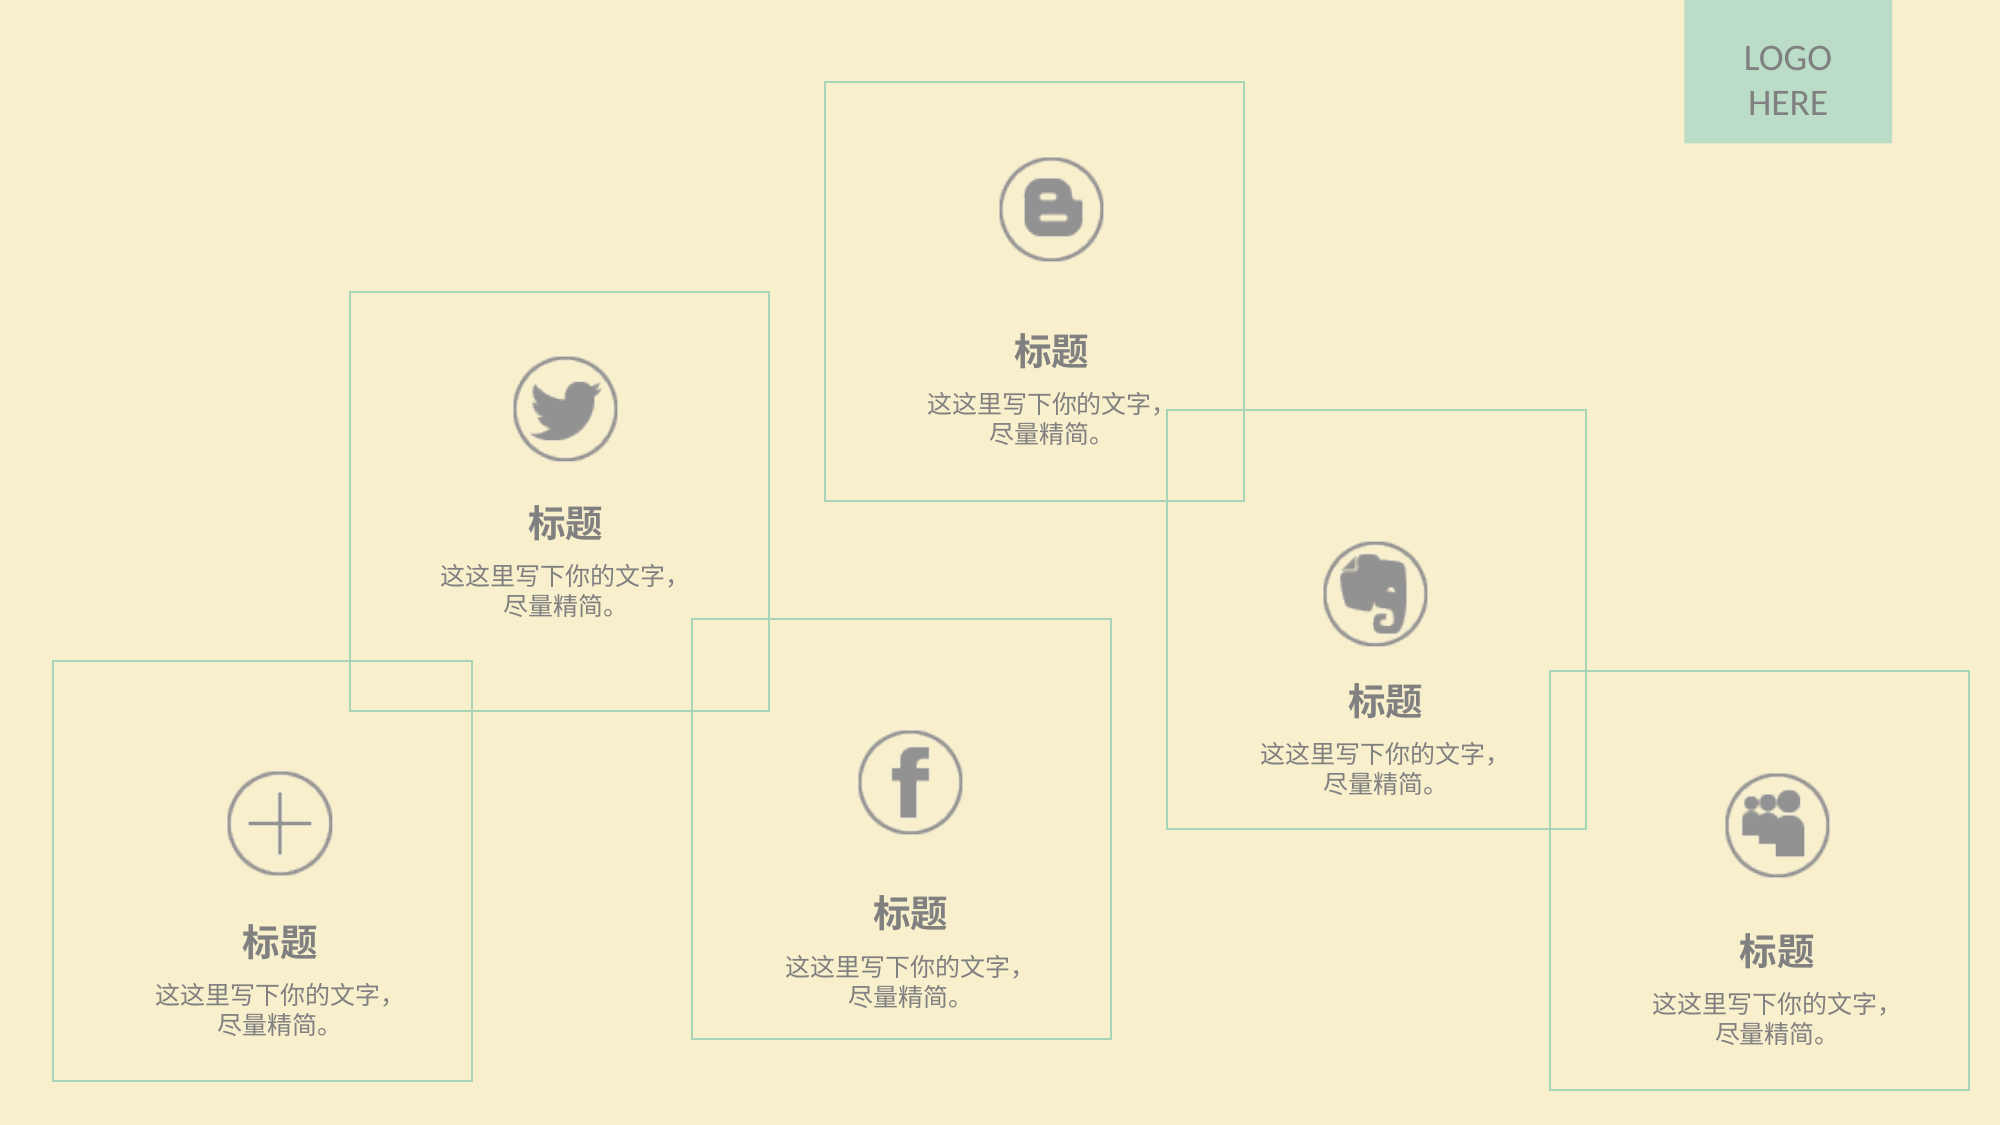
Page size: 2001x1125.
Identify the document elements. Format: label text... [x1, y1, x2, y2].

picture [844, 716, 978, 850]
text_box 这这里写下你的文字， 尽量精简。 [140, 971, 421, 1047]
text_box 标题 [999, 320, 1105, 381]
text_box LOGO HERE [1729, 25, 1847, 131]
text_box 标题 [228, 911, 333, 971]
text_box [349, 291, 770, 712]
text_box [1549, 670, 1970, 1091]
text_box 这这里写下你的文字， 尽量精简。 [770, 943, 1051, 1019]
text_box 标题 [513, 492, 619, 552]
text_box 这这里写下你的文字， 尽量精简。 [1637, 981, 1918, 1057]
picture [499, 342, 633, 477]
picture [1711, 759, 1845, 893]
picture [985, 143, 1119, 277]
text_box 这这里写下你的文字， 尽量精简。 [1245, 730, 1526, 806]
text_box [824, 81, 1245, 502]
text_box [691, 618, 1112, 1040]
text_box 标题 [1333, 670, 1439, 730]
text_box 标题 [1725, 921, 1830, 981]
picture [213, 757, 348, 891]
text_box 标题 [858, 883, 964, 943]
text_box 这这里写下你的文字， 尽量精简。 [425, 552, 706, 628]
text_box [1166, 409, 1587, 830]
text_box 这这里写下你的文字， 尽量精简。 [912, 381, 1192, 457]
picture [1309, 527, 1443, 662]
text_box [52, 660, 473, 1082]
